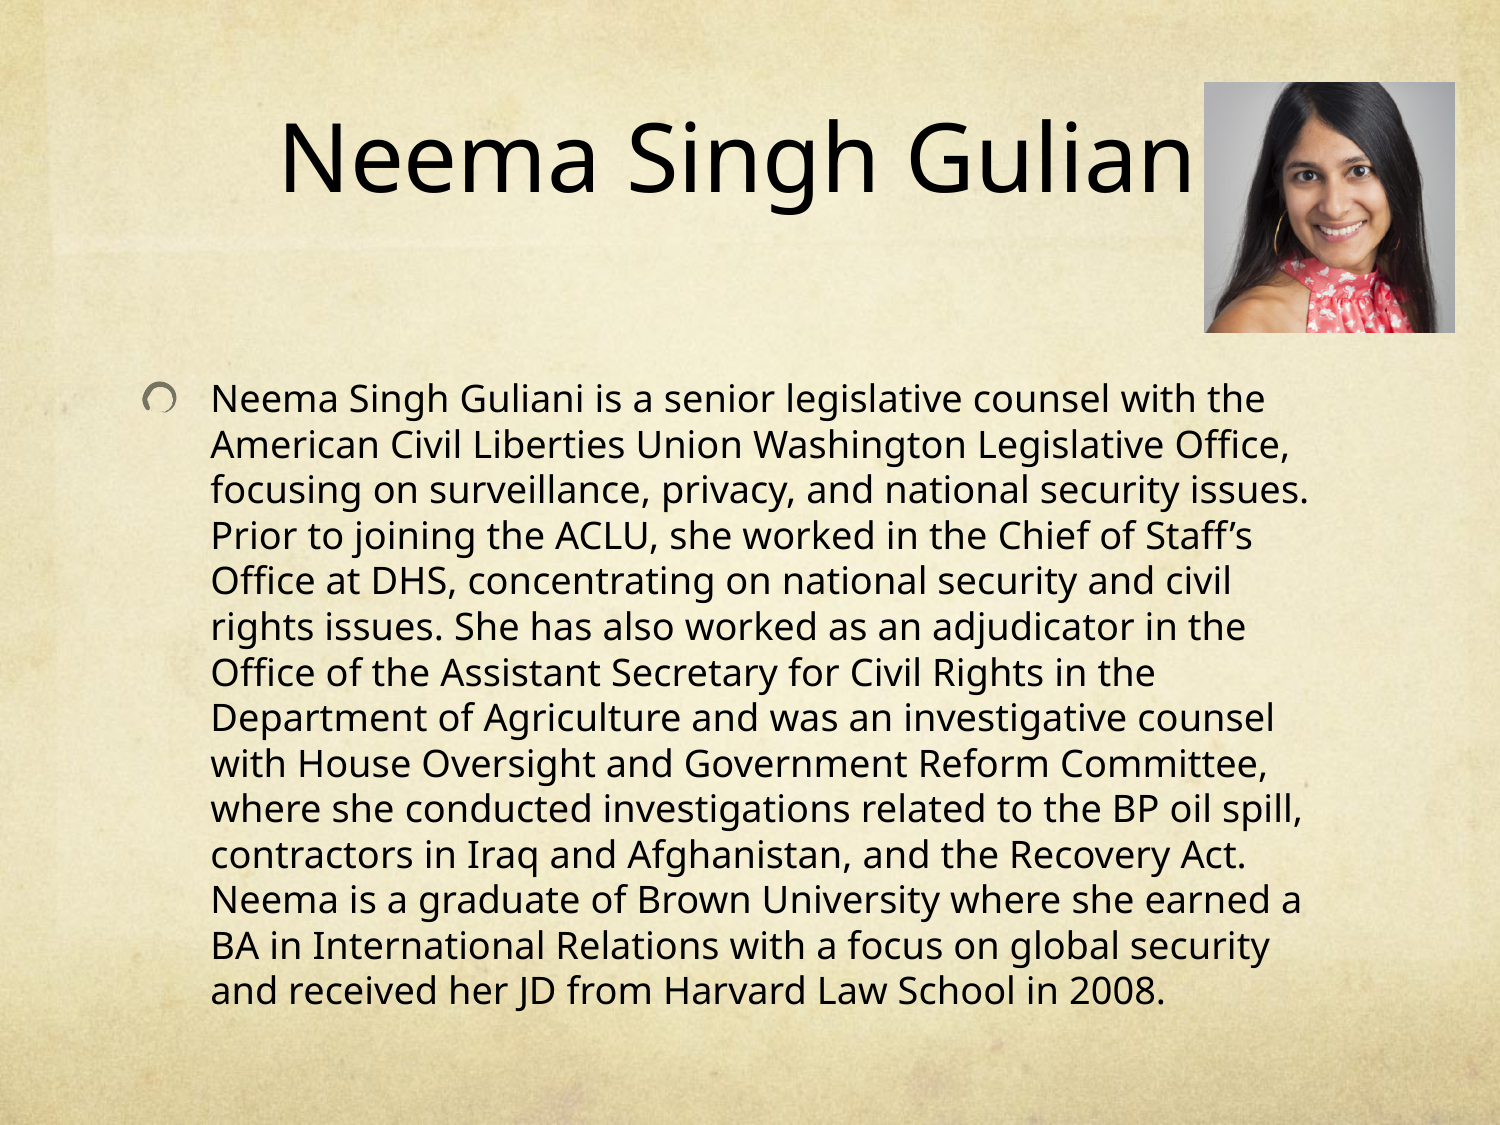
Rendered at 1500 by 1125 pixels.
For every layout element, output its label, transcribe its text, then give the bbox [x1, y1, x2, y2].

title Neema Singh Guliani [150, 82, 1196, 225]
list Neema Singh Guliani is a senior legislative counsel with the American Civil Liberties Union Washington Legislative Office, focusing on surveillance, privacy, and national security issues. Prior to joining the ACLU, she worked in the Chief of Staff’s Office at DHS, concentrating on national security and civil rights issues. She has also worked as an adjudicator in the Office of the Assistant Secretary for Civil Rights in the Department of Agriculture and was an investigative counsel with House Oversight and Government Reform Committee, where she conducted investigations related to the BP oil spill, contractors in Iraq and Afghanistan, and the Recovery Act. Neema is a graduate of Brown University where she earned a BA in International Relations with a focus on global security and received her JD from Harvard Law School in 2008. [127, 367, 1328, 1033]
picture [0, 0, 1500, 1125]
